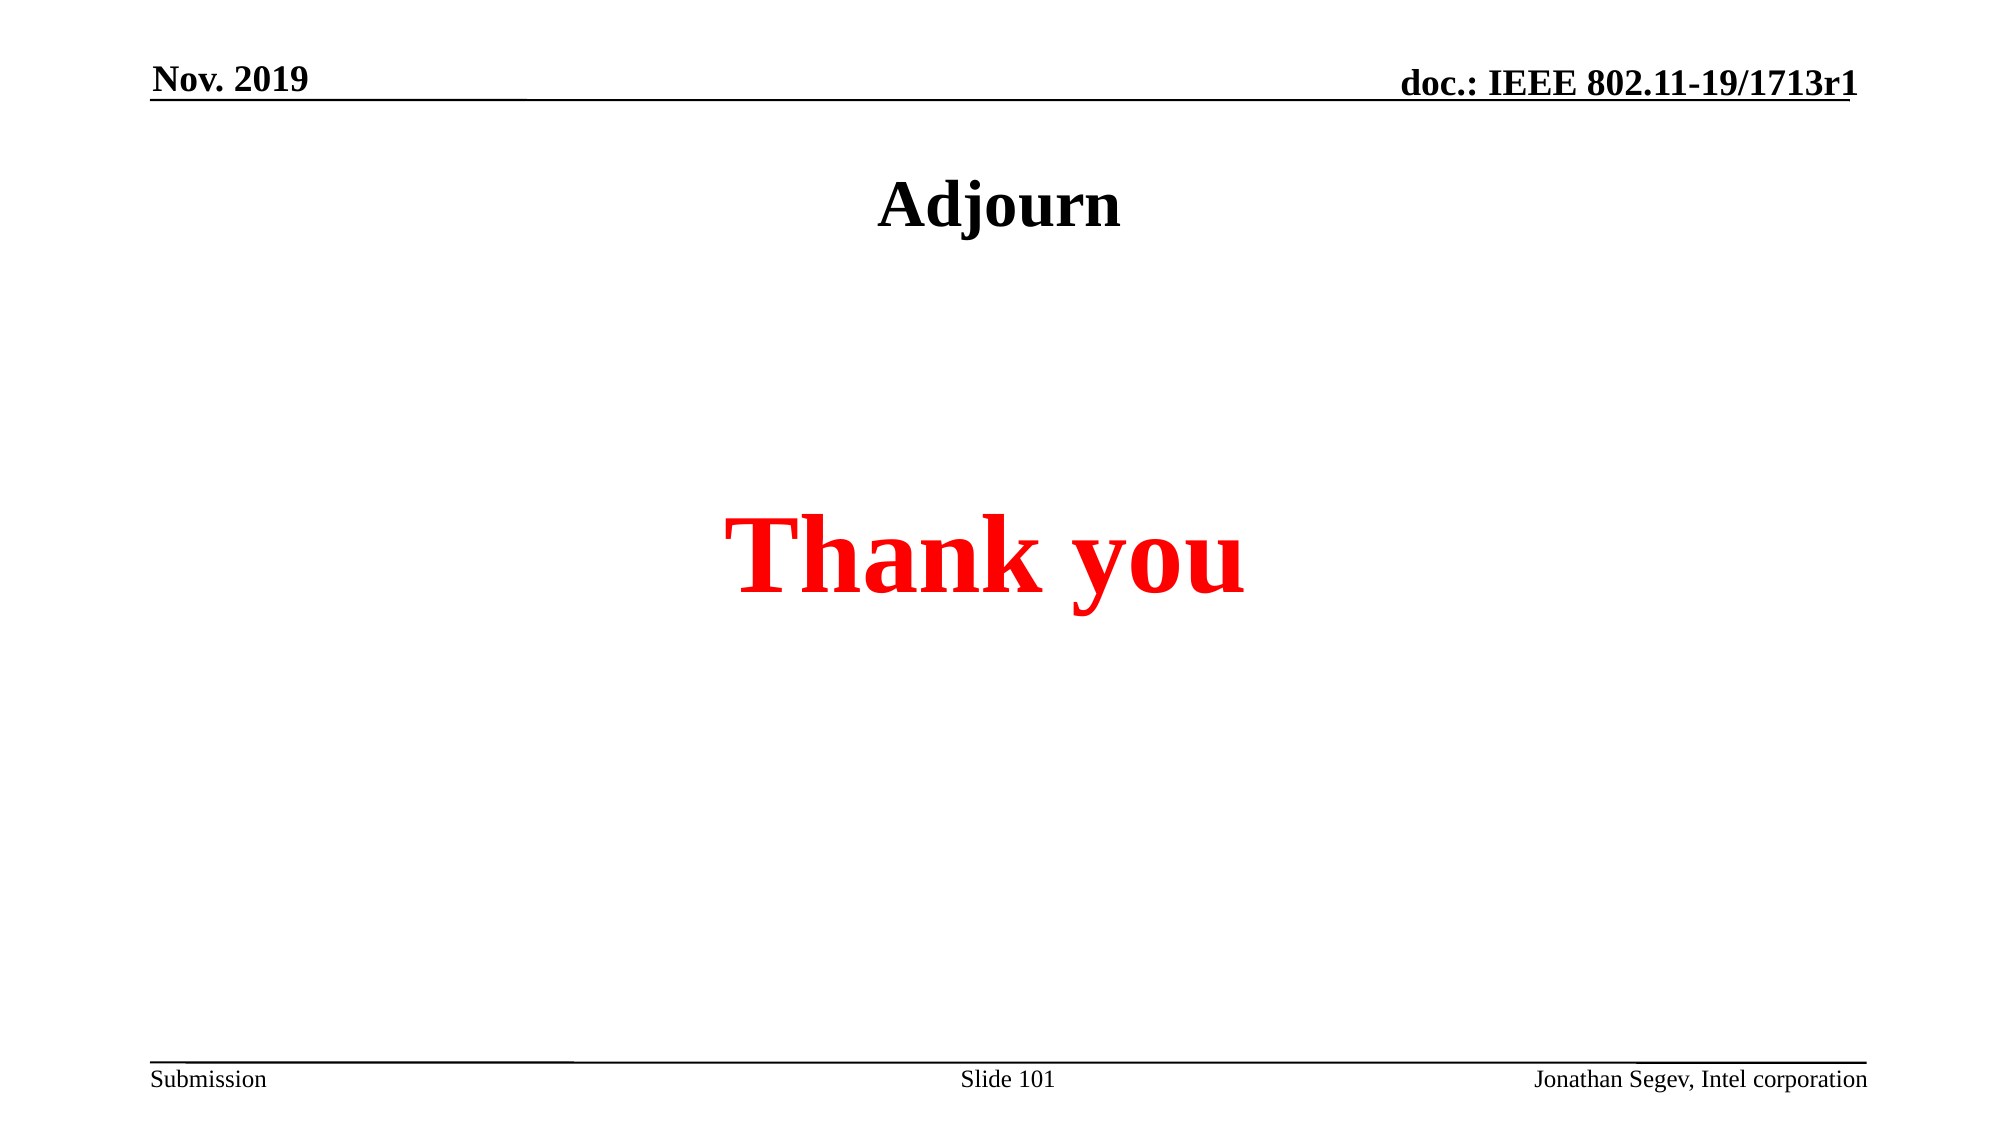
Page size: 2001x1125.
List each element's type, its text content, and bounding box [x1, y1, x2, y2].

slide_number Slide 101 [950, 1061, 1067, 1123]
title Adjourn [149, 112, 1850, 288]
footer Jonathan Segev, Intel corporation [1171, 1061, 1869, 1093]
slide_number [152, 54, 563, 100]
list Thank you [149, 324, 1850, 1000]
